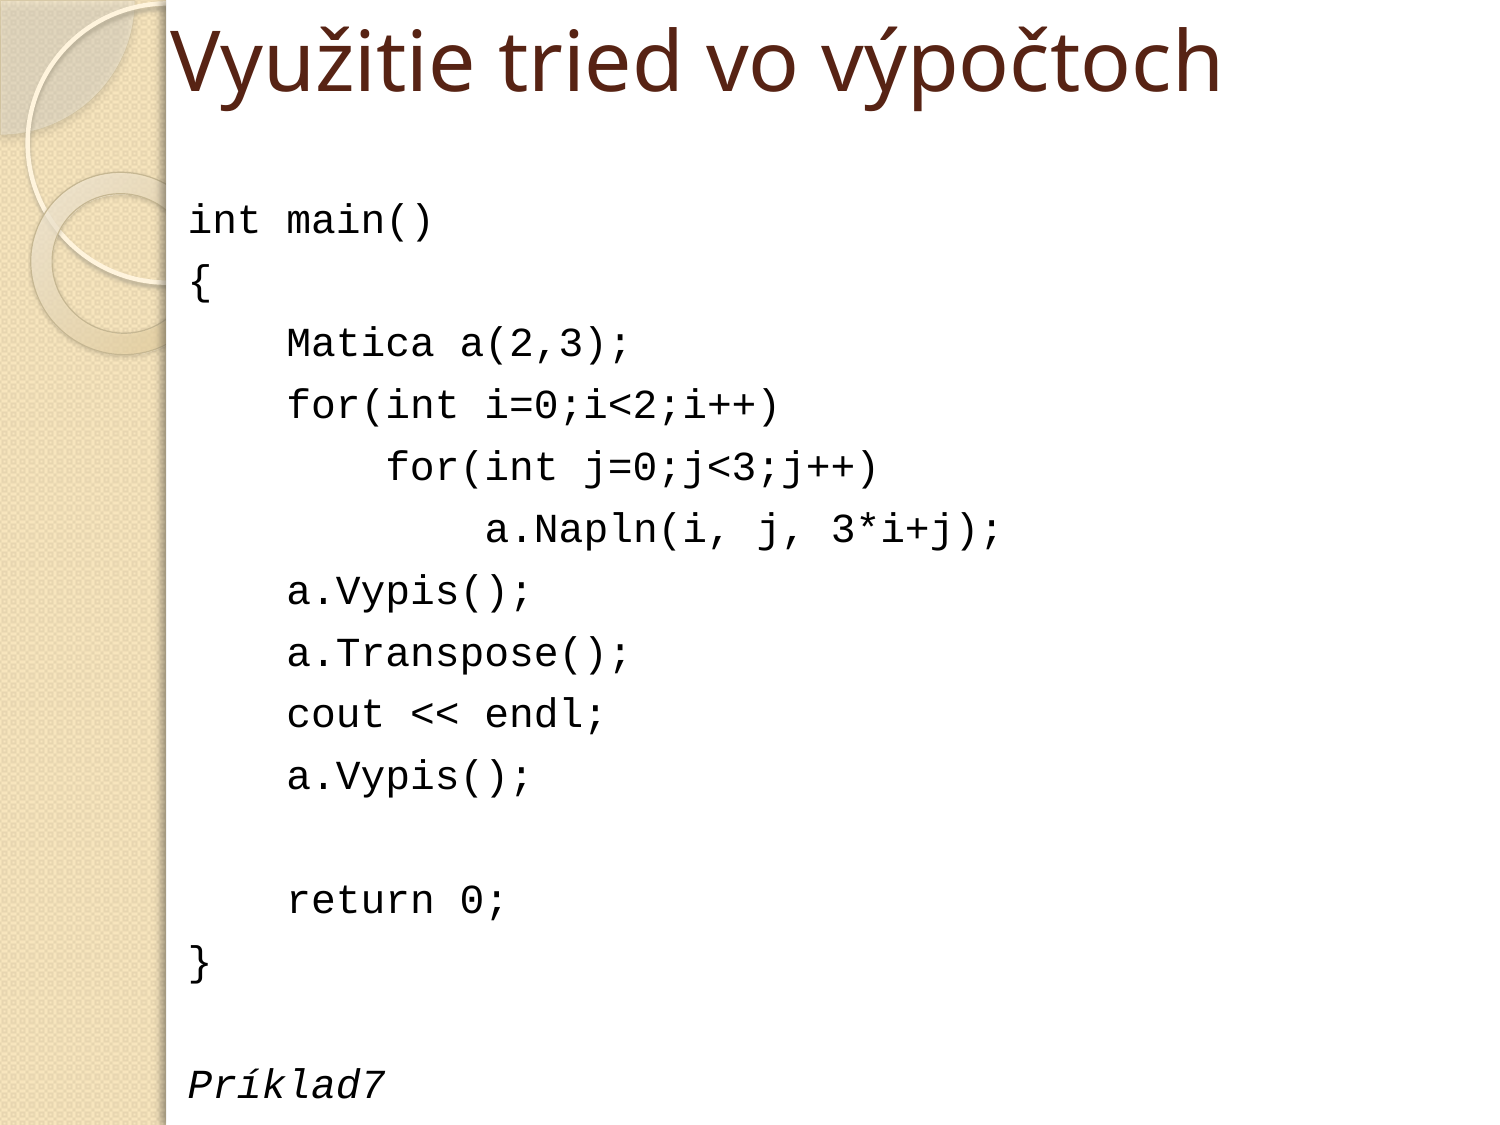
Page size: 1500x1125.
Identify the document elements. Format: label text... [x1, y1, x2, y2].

list int main() { Matica a(2,3); for(int i=0;i<2;i++) for(int j=0;j<3;j++) a.Napln(i, j, 3*i+j); a.Vypis(); a.Transpose(); cout << endl; a.Vypis(); return 0; } Príklad7 [159, 184, 1500, 1125]
title Využitie tried vo výpočtoch [155, 0, 1497, 116]
